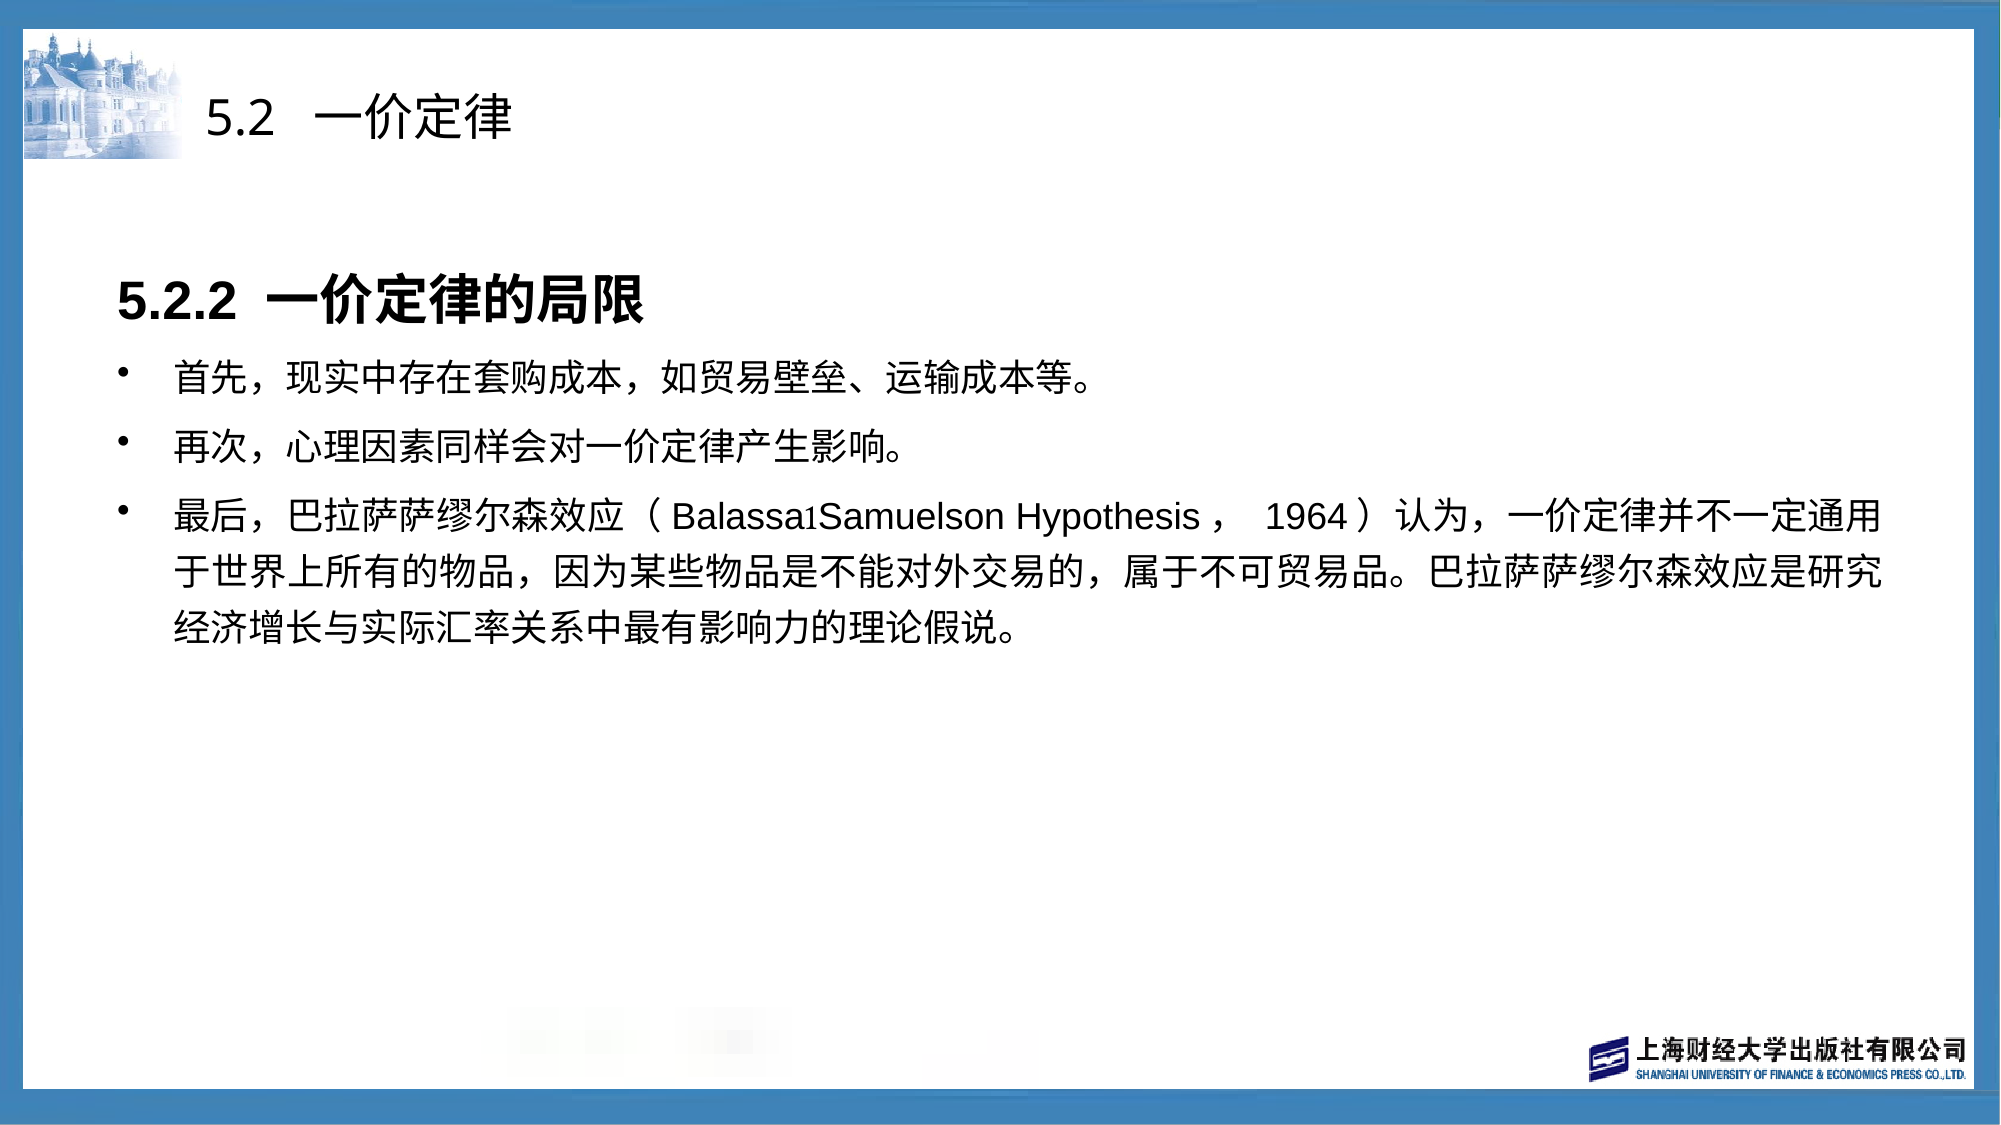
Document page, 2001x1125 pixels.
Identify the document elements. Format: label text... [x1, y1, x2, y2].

list 5.2.2 一价定律的局限 首先，现实中存在套购成本，如贸易壁垒、运输成本等。 再次，心理因素同样会对一价定律产生影响。 最后，巴拉萨萨缪尔森效应（BalassaSamuelson Hypothesis， 1964）认为，一价定律并不一定通用于世界上所有的物品，因为某些物品是不能对外交易的，属于不可贸易品。巴拉萨萨缪尔森效应是研究经济增长与实际汇率关系中最有影响力的理论假说。 [102, 241, 1898, 1065]
title 5.2 一价定律 [190, 64, 1547, 168]
picture [0, 0, 2001, 1125]
